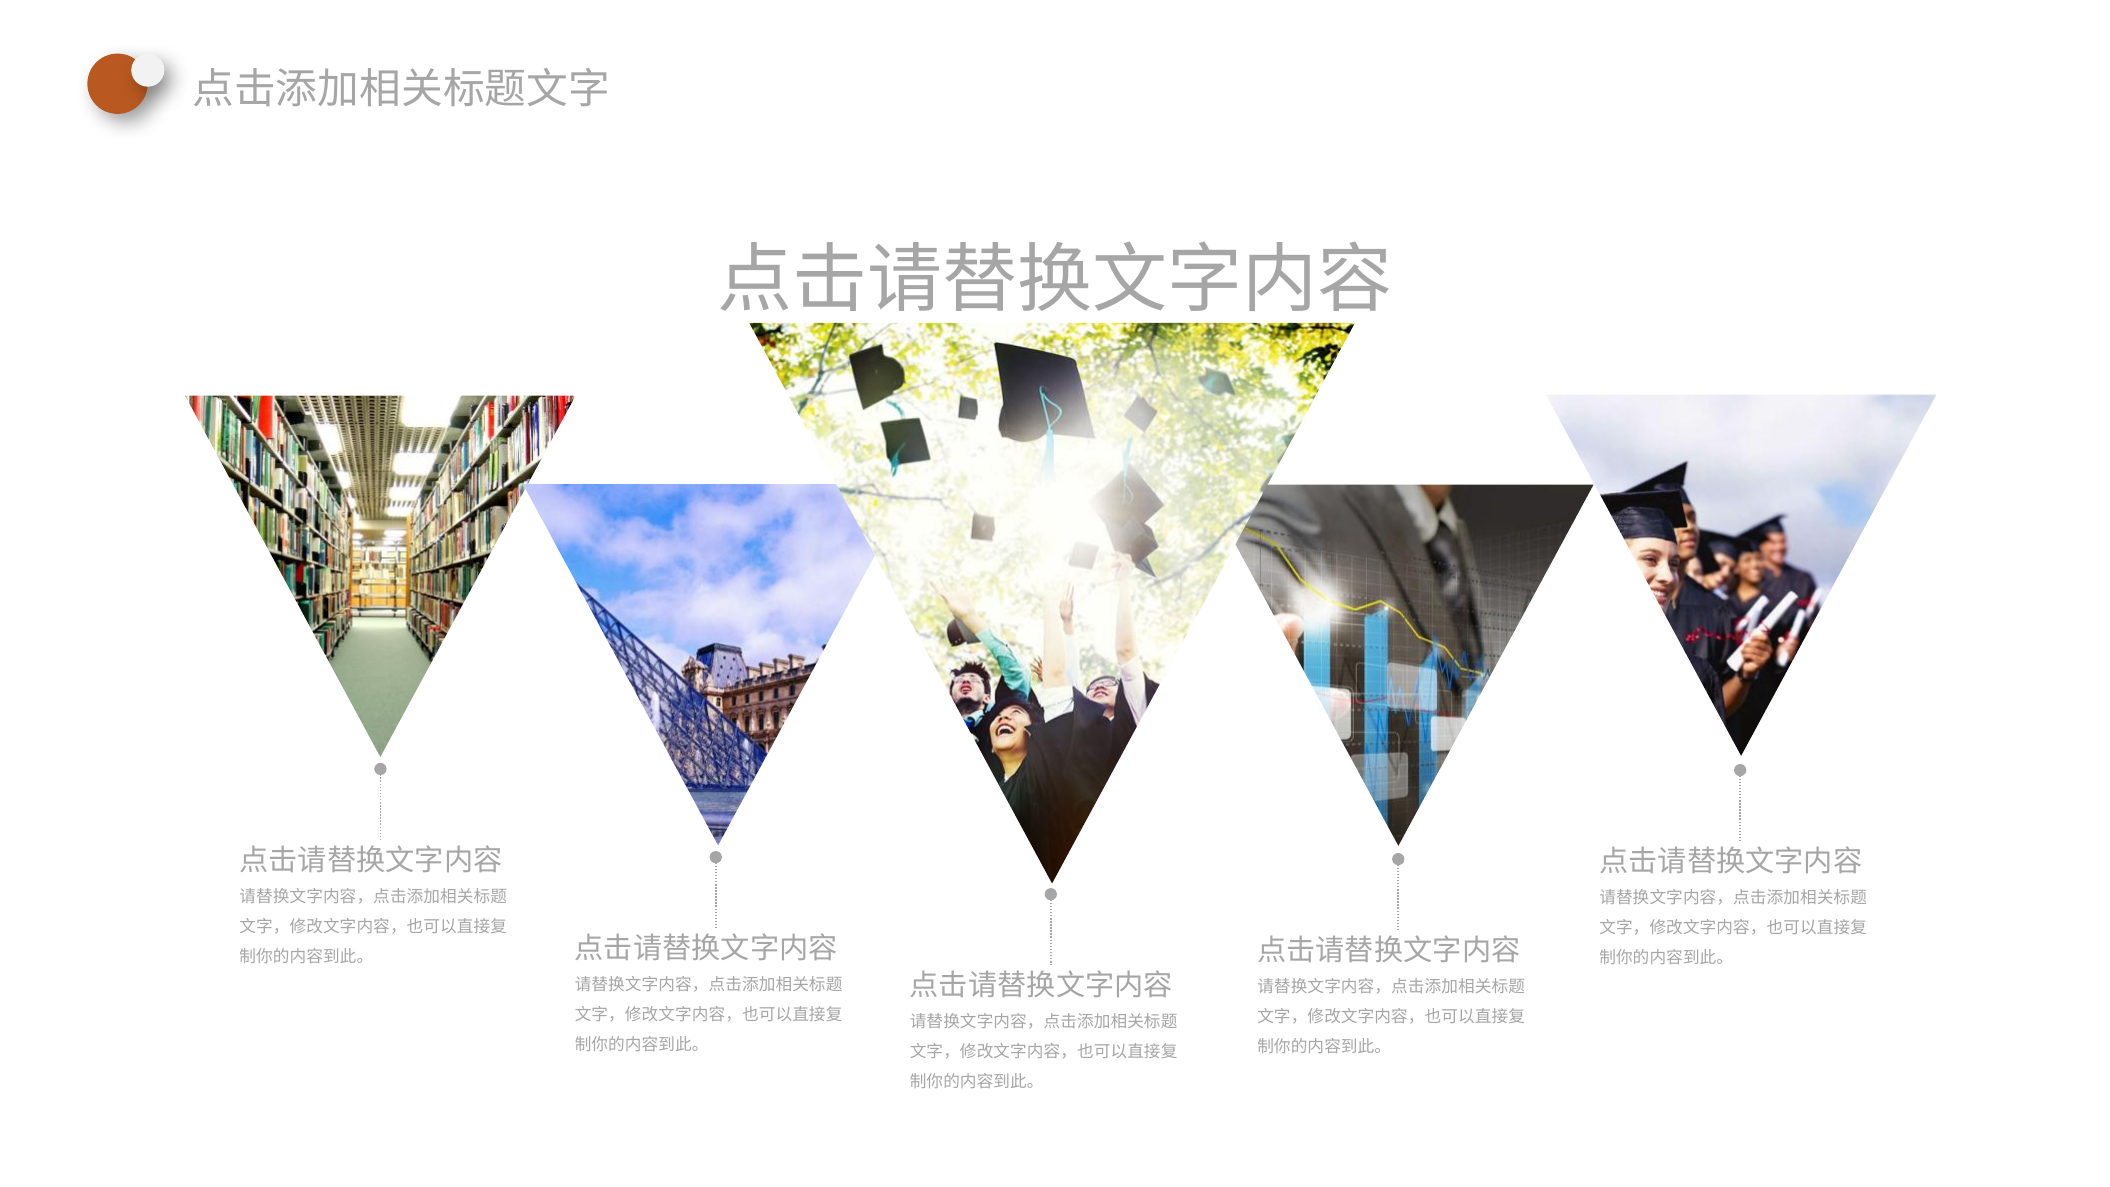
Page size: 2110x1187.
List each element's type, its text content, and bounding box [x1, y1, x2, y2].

text_box [1544, 393, 1939, 758]
text_box 点击请替换文字内容 请替换文字内容，点击添加相关标题文字，修改文字内容，也可以直接复制你的内容到此。 [560, 901, 872, 1064]
text_box 点击请替换文字内容 请替换文字内容，点击添加相关标题文字，修改文字内容，也可以直接复制你的内容到此。 [224, 813, 537, 976]
text_box [521, 483, 875, 848]
text_box [183, 394, 578, 760]
text_box [86, 52, 142, 115]
text_box 点击请替换文字内容 请替换文字内容，点击添加相关标题文字，修改文字内容，也可以直接复制你的内容到此。 [895, 938, 1207, 1102]
text_box [130, 52, 166, 88]
text_box [1236, 483, 1594, 849]
text_box 点击请替换文字内容 [639, 178, 1471, 328]
text_box 点击请替换文字内容 请替换文字内容，点击添加相关标题文字，修改文字内容，也可以直接复制你的内容到此。 [1242, 903, 1554, 1066]
text_box [750, 328, 1354, 886]
text_box 点击添加相关标题文字 [176, 53, 680, 114]
text_box 点击请替换文字内容 请替换文字内容，点击添加相关标题文字，修改文字内容，也可以直接复制你的内容到此。 [1584, 814, 1897, 977]
